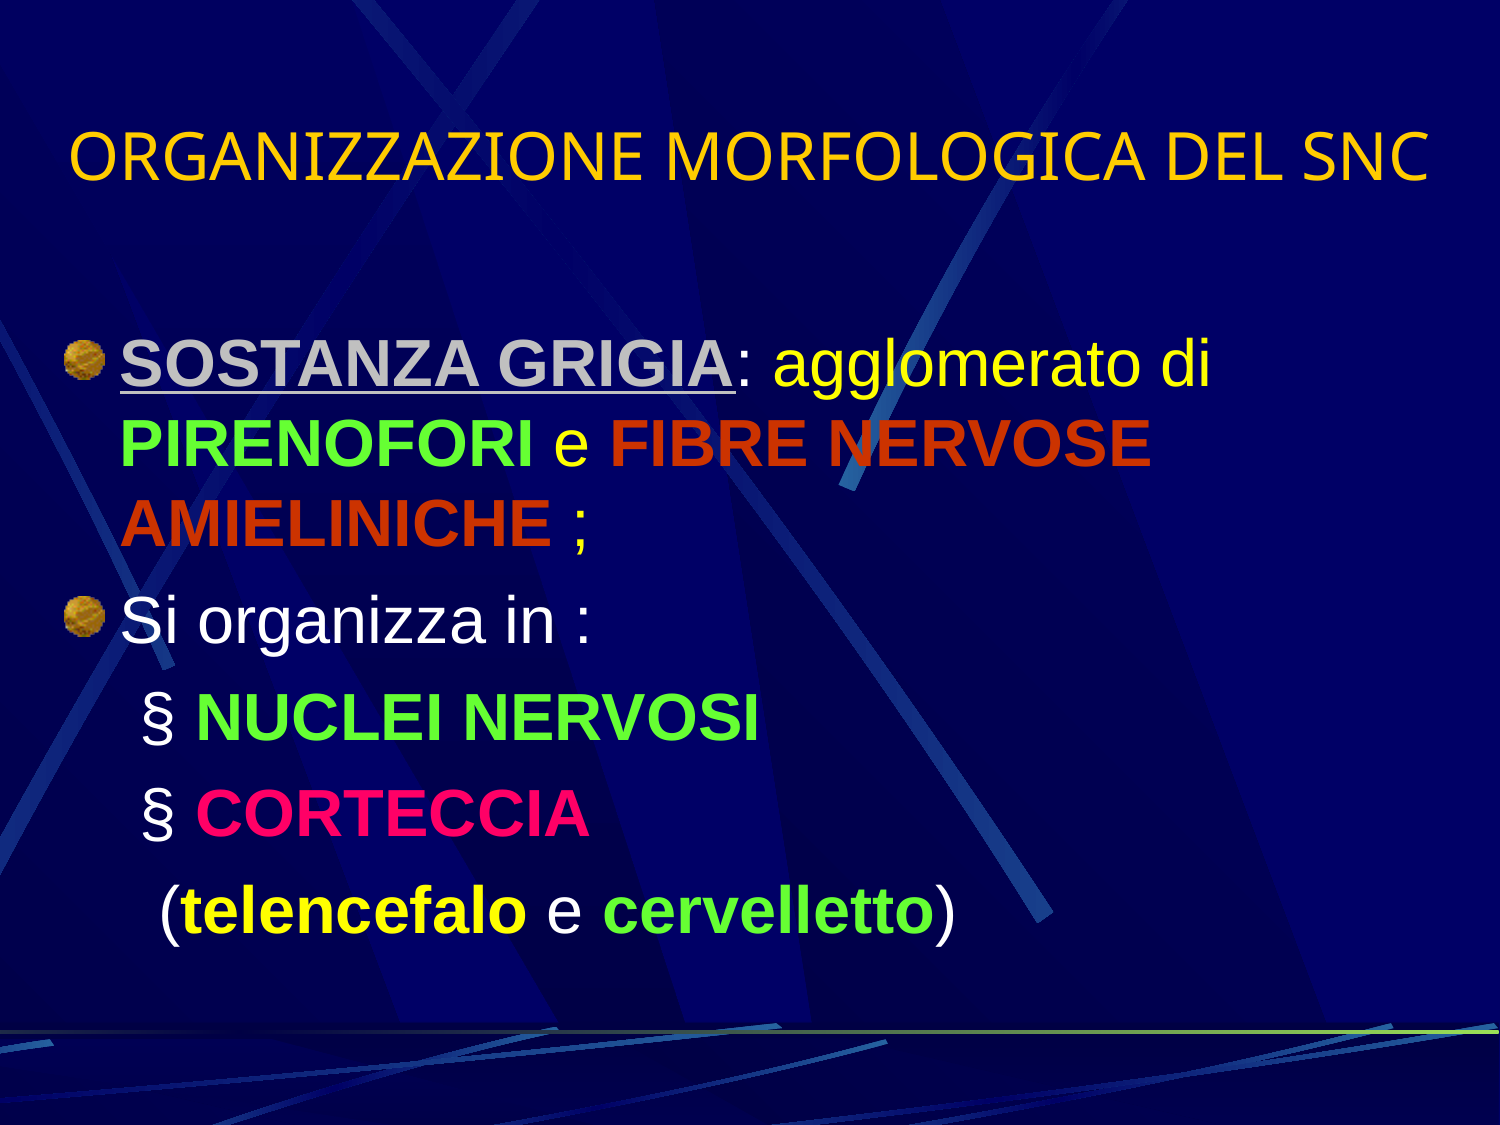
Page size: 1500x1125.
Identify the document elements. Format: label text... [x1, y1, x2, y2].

picture [64, 340, 105, 380]
picture [64, 596, 105, 637]
title ORGANIZZAZIONE MORFOLOGICA DEL SNC [0, 66, 1500, 242]
list SOSTANZA GRIGIA: agglomerato di PIRENOFORI e FIBRE NERVOSE AMIELINICHE ; Si organizza in : § NUCLEI NERVOSI § CORTECCIA (telencefalo e cervelletto) [50, 312, 1463, 1063]
